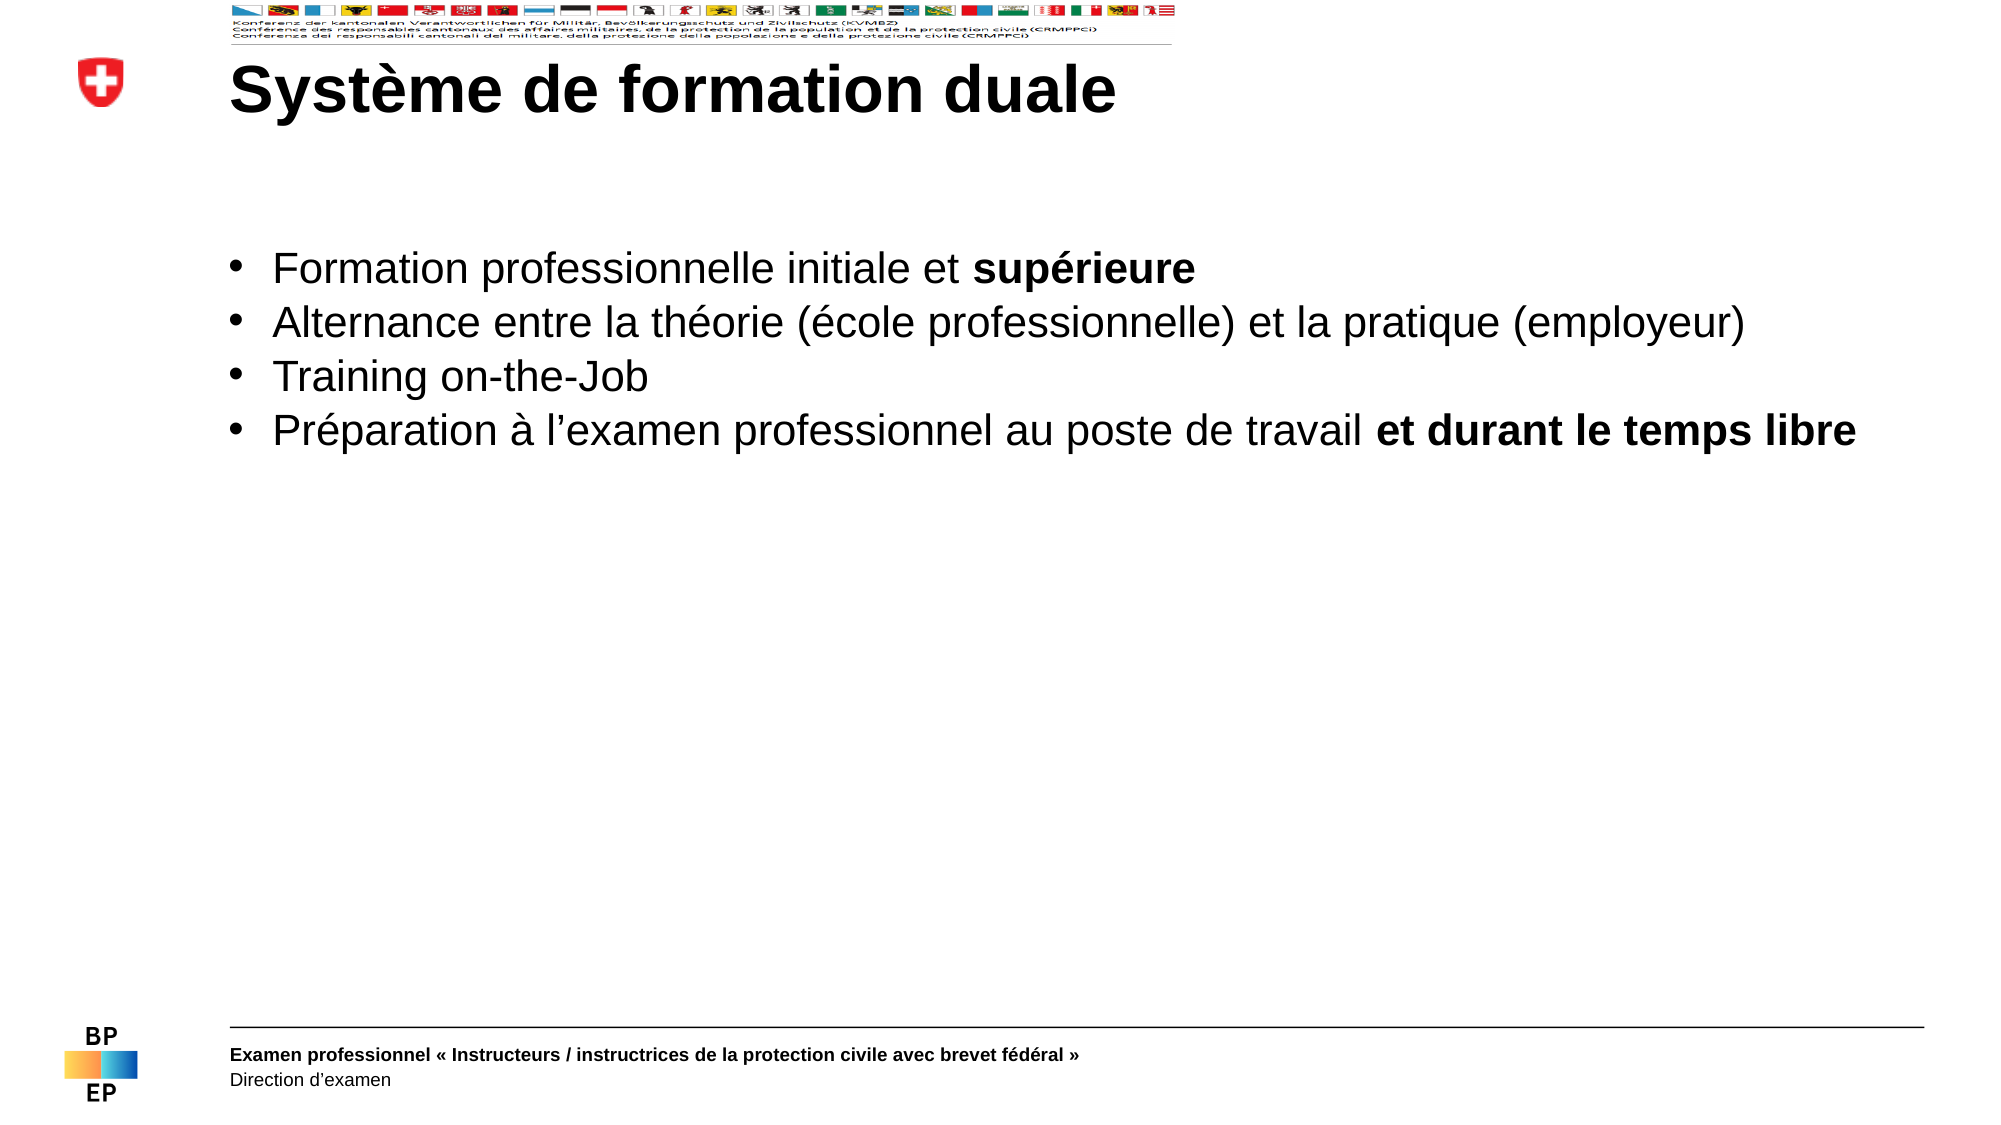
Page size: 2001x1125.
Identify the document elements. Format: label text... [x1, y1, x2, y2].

picture [61, 1021, 140, 1106]
footer Examen professionnel « Instructeurs / instructrices de la protection civile avec brevet fédéral » Direction d’examen [229, 1040, 1177, 1088]
picture [229, 4, 1175, 46]
list Formation professionnelle initiale et supérieure Alternance entre la théorie (école professionnelle) et la pratique (employeur) Training on-the-Job Préparation à l’examen professionnel au poste de travail et durant le temps libre [228, 237, 1922, 981]
title Système de formation duale [229, 50, 1922, 199]
